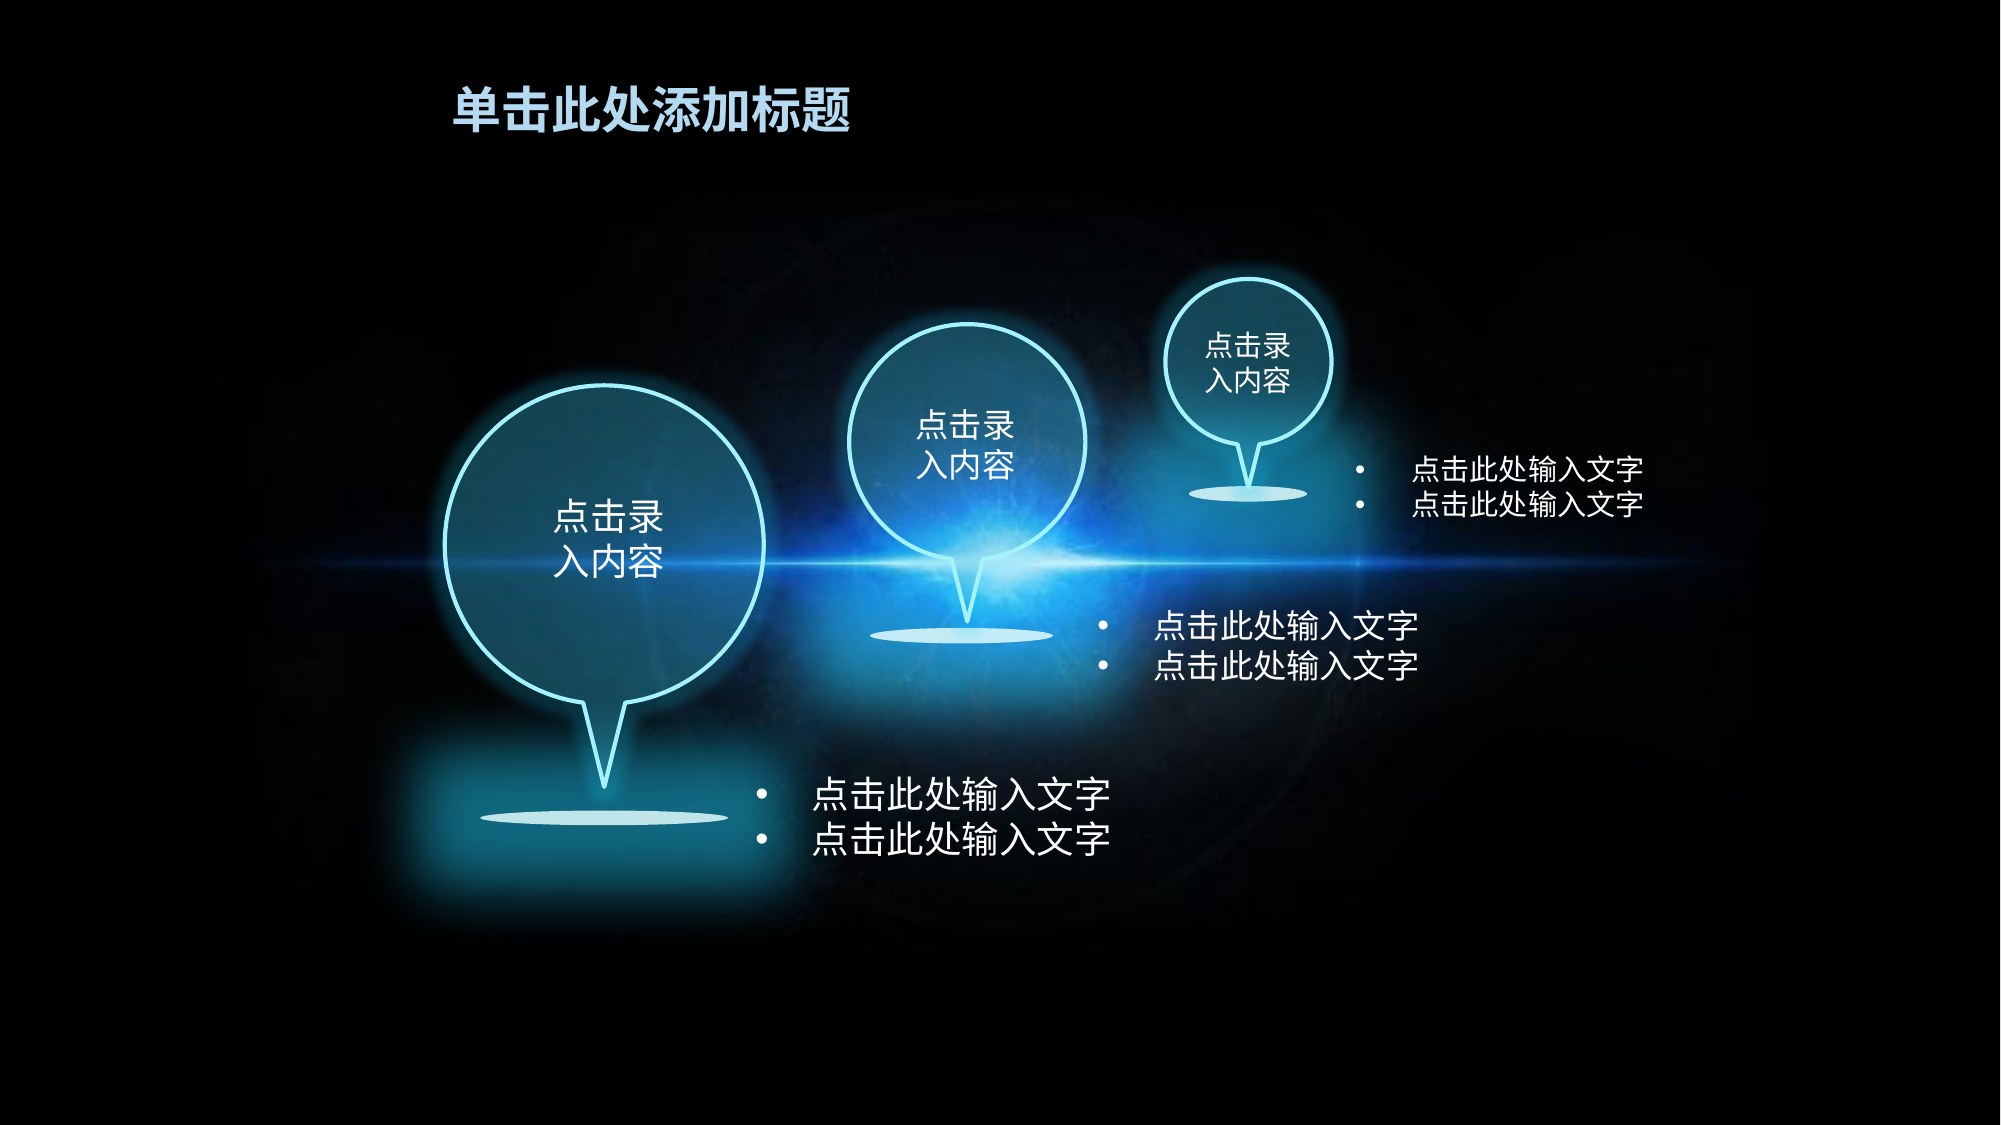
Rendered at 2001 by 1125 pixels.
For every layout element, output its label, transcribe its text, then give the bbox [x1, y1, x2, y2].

text_box 单击此处添加标题 [436, 70, 1154, 146]
text_box 点击此处输入文字 点击此处输入文字 [1340, 444, 1661, 529]
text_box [848, 323, 1086, 622]
text_box [478, 808, 731, 828]
text_box [1265, 497, 1308, 504]
text_box [1188, 497, 1232, 504]
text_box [1165, 278, 1332, 489]
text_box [444, 385, 764, 788]
text_box [868, 630, 1055, 646]
picture [0, 0, 2001, 1125]
text_box 点击此处输入文字 点击此处输入文字 [740, 763, 1127, 869]
text_box 点击此处输入文字 点击此处输入文字 [1082, 597, 1435, 693]
